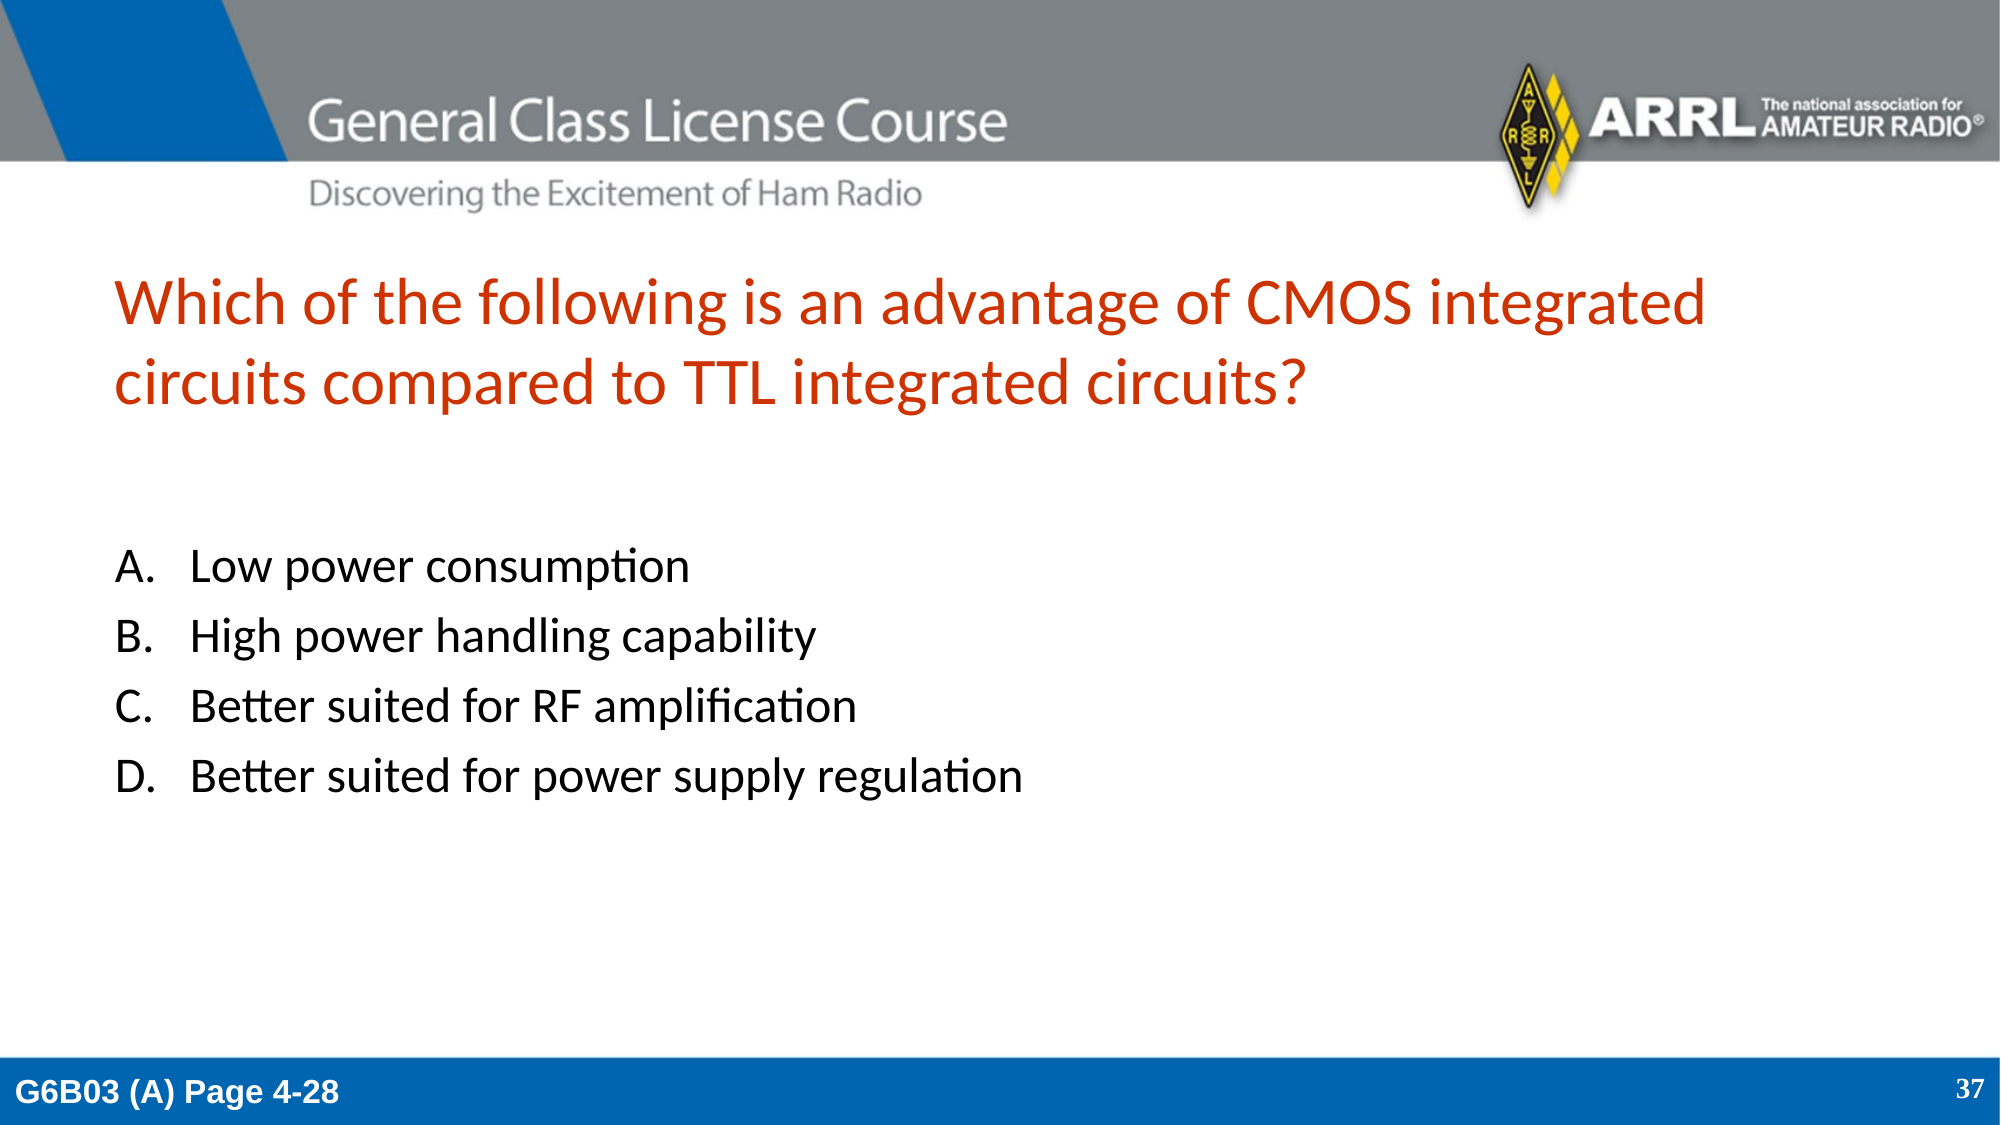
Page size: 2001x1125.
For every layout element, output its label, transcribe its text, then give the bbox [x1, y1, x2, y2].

list Low power consumption High power handling capability Better suited for RF amplification Better suited for power supply regulation [99, 525, 1900, 1005]
title Which of the following is an advantage of CMOS integrated circuits compared to TTL integrated circuits? [99, 249, 1900, 468]
text_box 37 [1875, 1062, 2000, 1113]
text_box G6B03 (A) Page 4-28 [0, 1062, 1313, 1118]
picture [0, 0, 2001, 1125]
